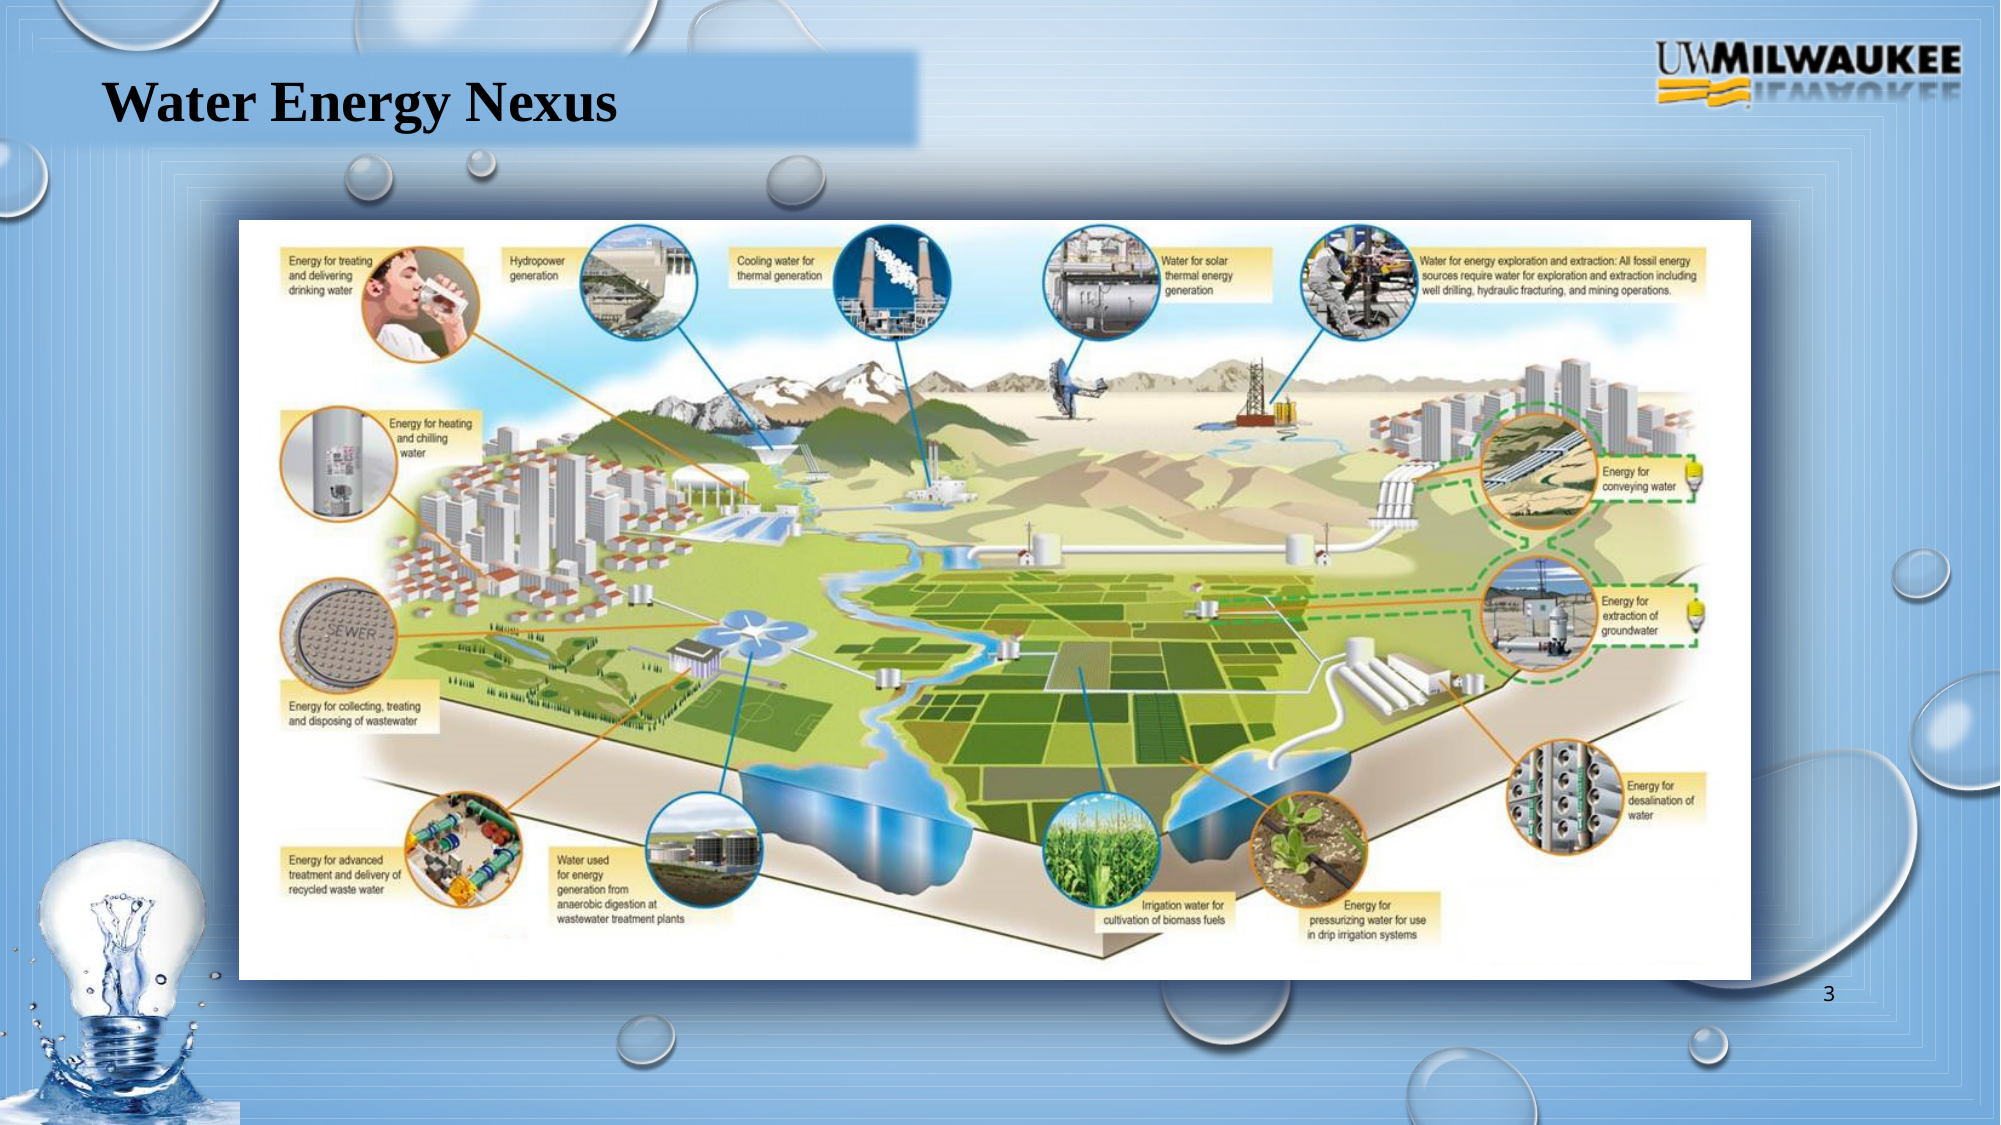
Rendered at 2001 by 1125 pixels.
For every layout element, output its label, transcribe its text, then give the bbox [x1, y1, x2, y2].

picture [0, 0, 2000, 1125]
slide_number 3 [1724, 965, 1851, 1025]
text_box Water Energy Nexus [17, 58, 909, 138]
